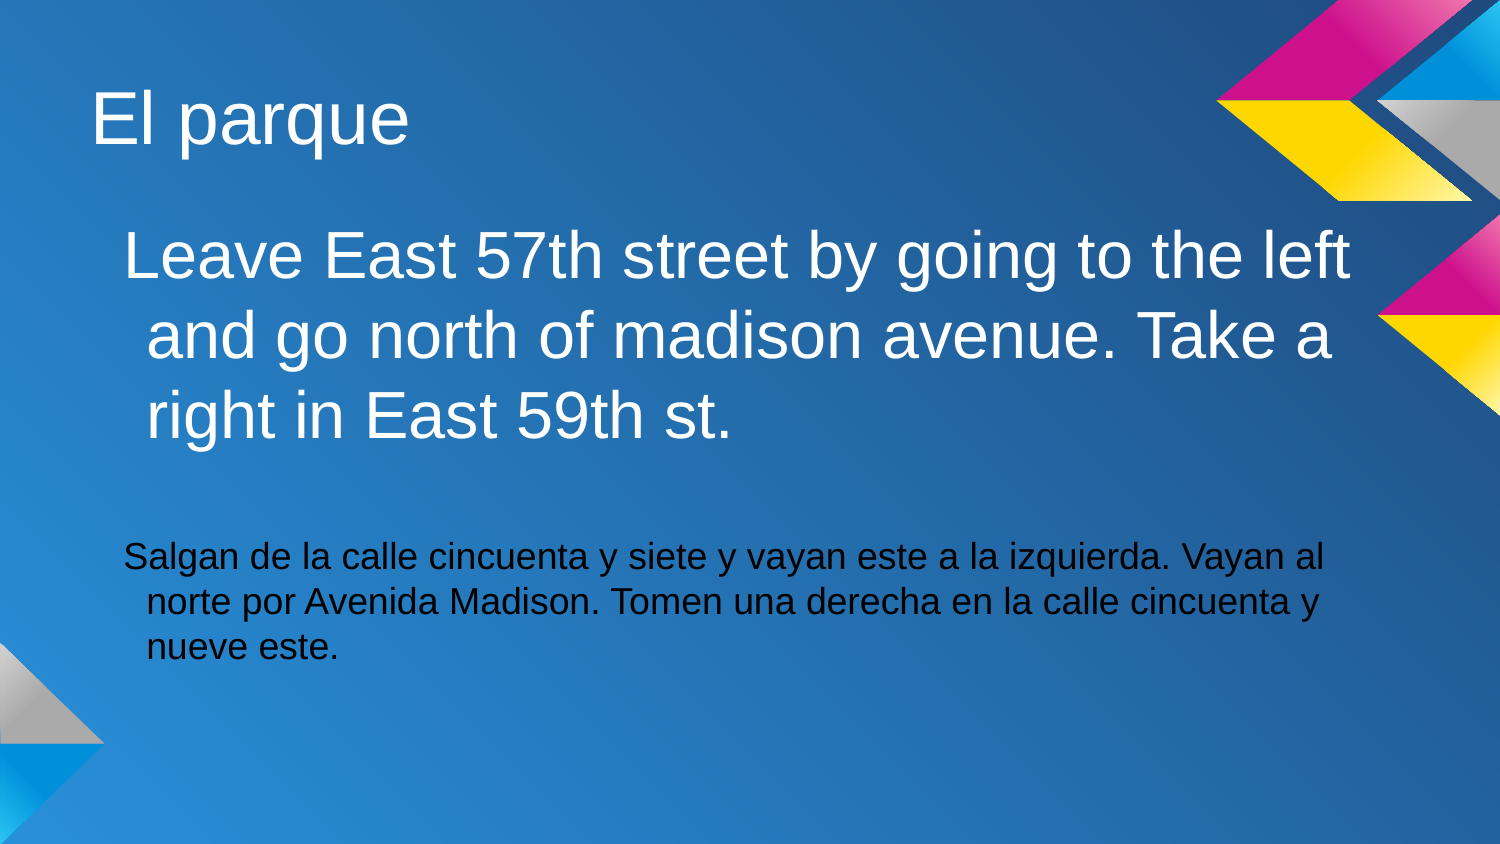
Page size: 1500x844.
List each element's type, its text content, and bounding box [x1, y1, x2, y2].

title El parque [75, 33, 1204, 175]
list Leave East 57th street by going to the left and go north of madison avenue. Take a right in East 59th st. Salgan de la calle cincuenta y siete y vayan este a la izquierda. Vayan al norte por Avenida Madison. Tomen una derecha en la calle cincuenta y nueve este. [75, 196, 1425, 793]
